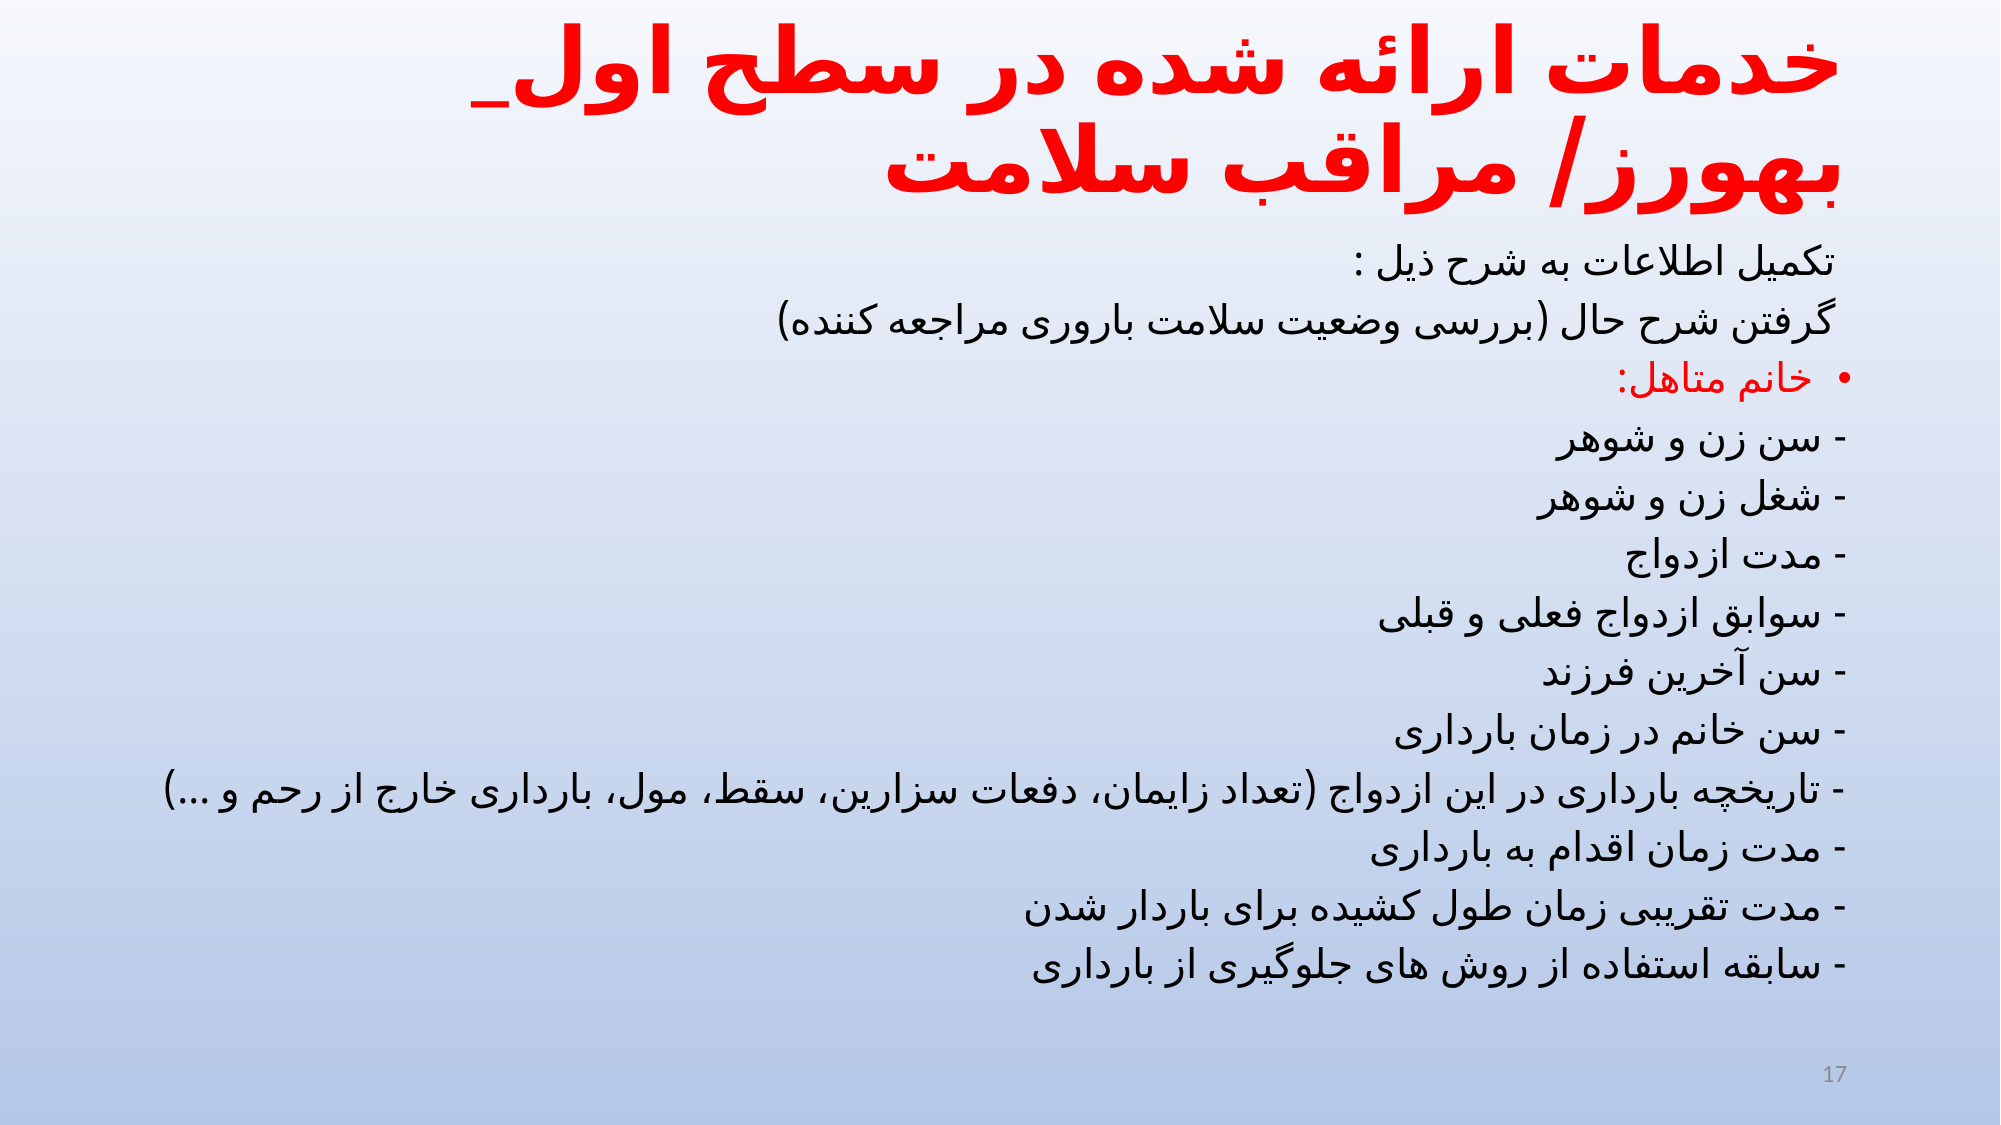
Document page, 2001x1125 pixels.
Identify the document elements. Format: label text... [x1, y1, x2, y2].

title خدمات ارائه شده در سطح اول_ بهورز/ مراقب سلامت [137, 59, 1863, 233]
list تکمیل اطلاعات به شرح ذیل : گرفتن شرح حال (بررسی وضعیت سلامت باروری مراجعه کننده) خانم متاهل: - سن زن و شوهر - شغل زن و شوهر - مدت ازدواج - سوابق ازدواج فعلی و قبلی - سن آخرین فرزند - سن خانم در زمان بارداری - تاریخچه بارداری در این ازدواج (تعداد زایمان، دفعات سزارین، سقط، مول، بارداری خارج از رحم و ...) - مدت زمان اقدام به بارداری - مدت تقریبی زمان طول کشیده برای باردار شدن - سابقه استفاده از روش های جلوگیری از بارداری [137, 233, 1863, 1014]
slide_number 17 [1412, 1042, 1863, 1103]
